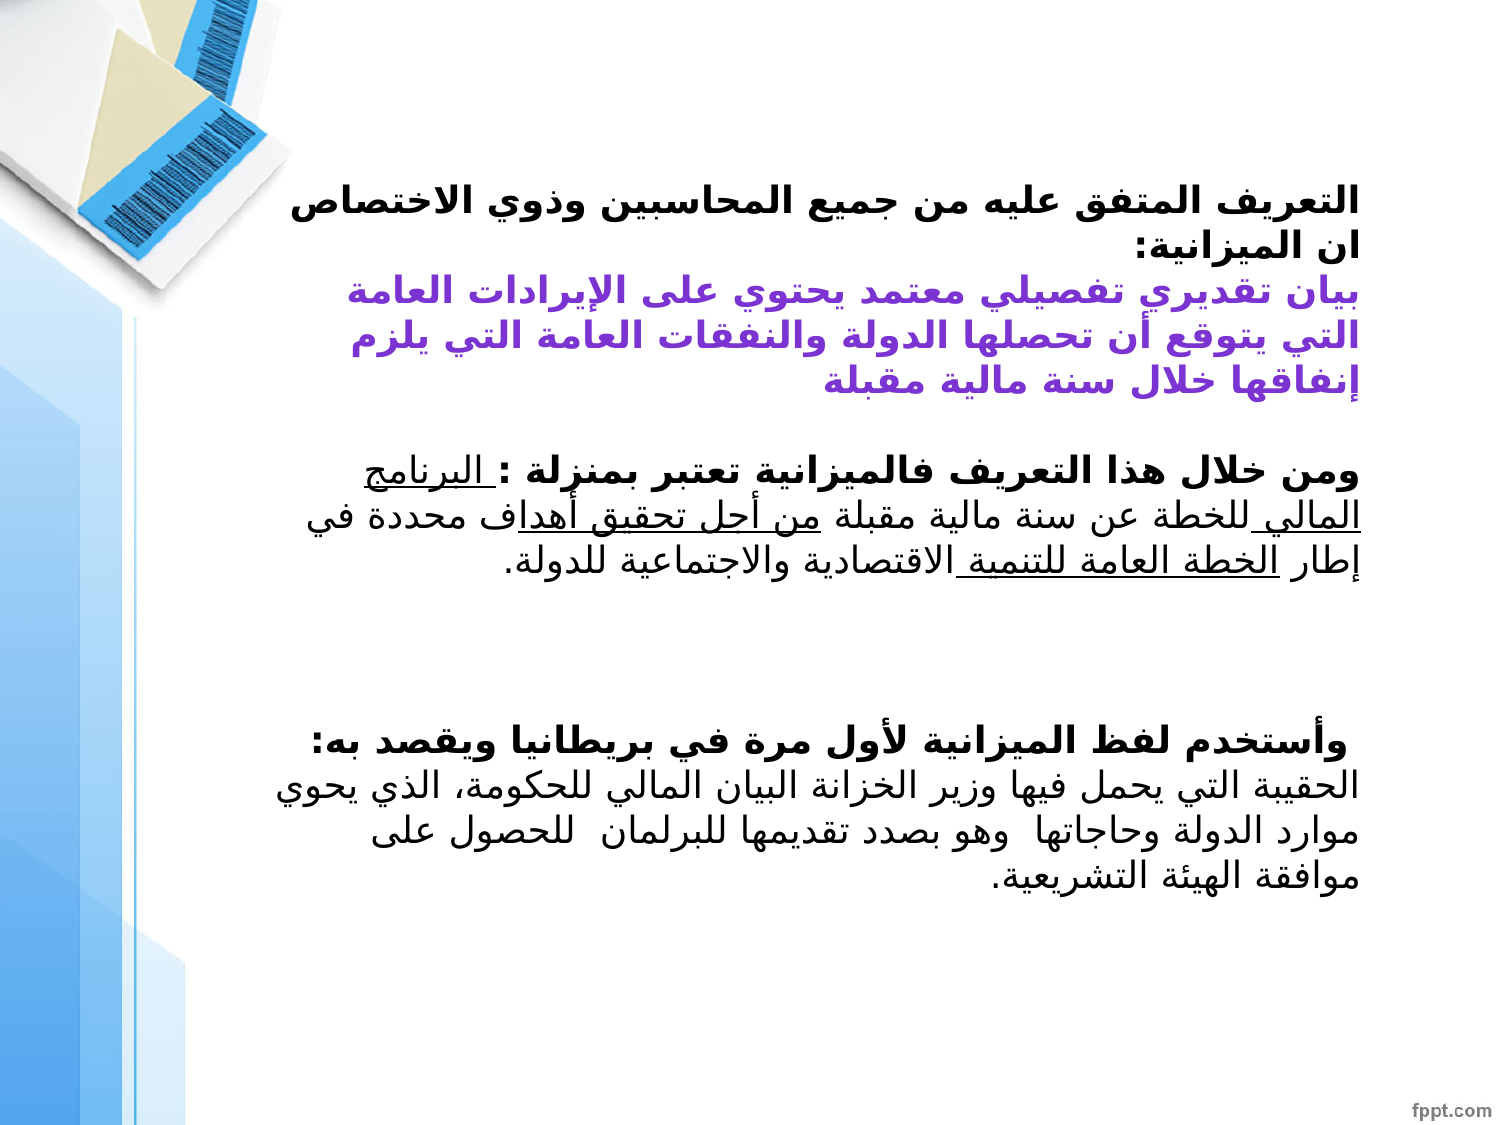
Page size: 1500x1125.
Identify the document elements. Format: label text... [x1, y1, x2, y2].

picture [0, 0, 1500, 1125]
text_box التعريف المتفق عليه من جميع المحاسبين وذوي الاختصاص ان الميزانية: بيان تقديري تفصيلي معتمد يحتوي على الإيرادات العامة التي يتوقع أن تحصلها الدولة والنفقات العامة التي يلزم إنفاقها خلال سنة مالية مقبلة ومن خلال هذا التعريف فالميزانية تعتبر بمنزلة : البرنامج المالي للخطة عن سنة مالية مقبلة من أجل تحقيق أهداف محددة في إطار الخطة العامة للتنمية الاقتصادية والاجتماعية للدولة. وأستخدم لفظ الميزانية لأول مرة في بريطانيا ويقصد به: الحقيبة التي يحمل فيها وزير الخزانة البيان المالي للحكومة، الذي يحوي موارد الدولة وحاجاتها وهو بصدد تقديمها للبرلمان للحصول على موافقة الهيئة التشريعية. [248, 168, 1377, 904]
